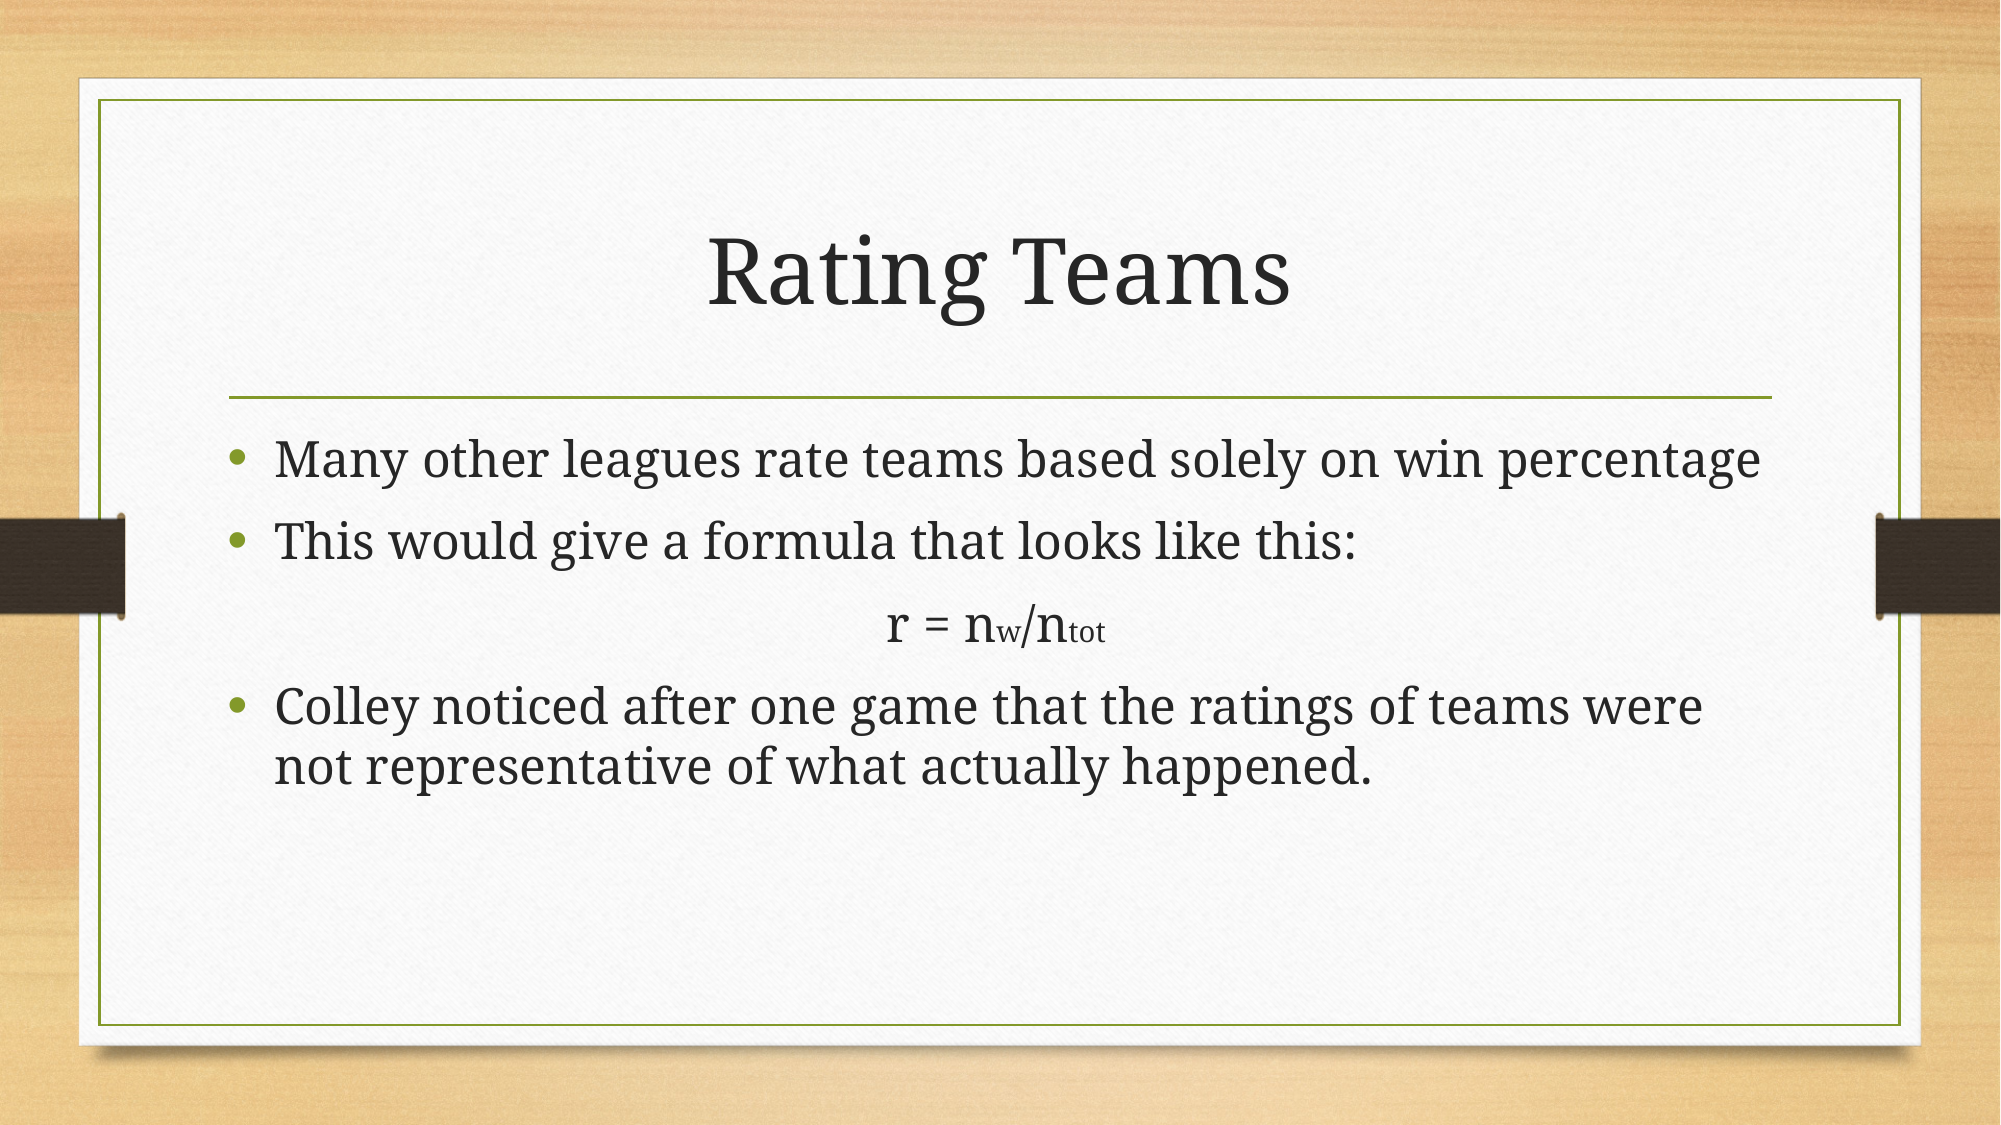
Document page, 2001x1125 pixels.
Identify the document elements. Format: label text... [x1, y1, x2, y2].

list Many other leagues rate teams based solely on win percentage This would give a formula that looks like this: r = nw/ntot Colley noticed after one game that the ratings of teams were not representative of what actually happened. [212, 419, 1788, 964]
title Rating Teams [212, 161, 1788, 375]
picture [0, 0, 2001, 1125]
